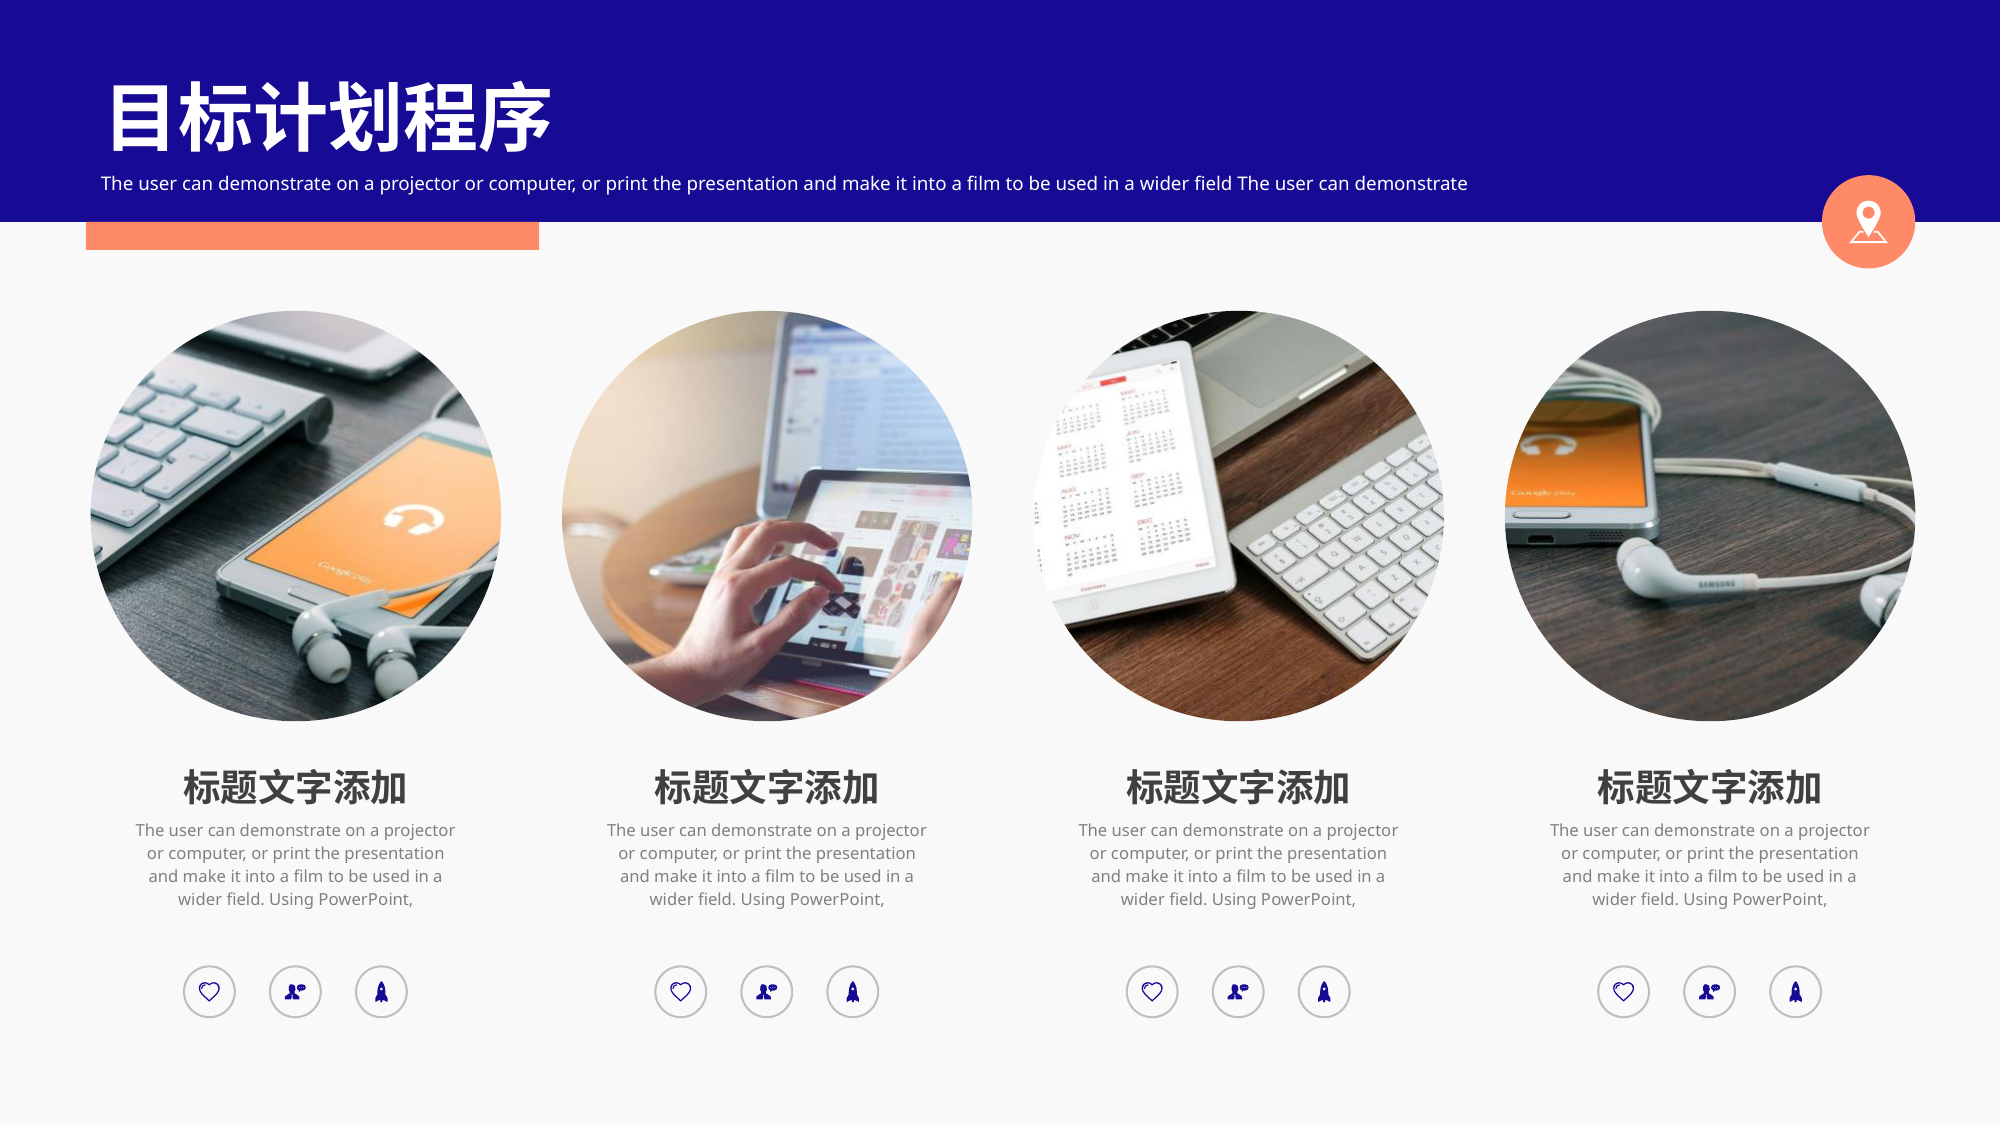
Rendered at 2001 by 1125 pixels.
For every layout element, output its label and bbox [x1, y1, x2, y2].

text_box [0, 0, 2000, 223]
text_box [85, 63, 1600, 203]
text_box [85, 221, 540, 251]
text_box [1504, 310, 1916, 1018]
text_box [1033, 310, 1444, 1018]
text_box [90, 310, 501, 1018]
text_box [561, 310, 973, 1018]
text_box [1821, 175, 1916, 269]
